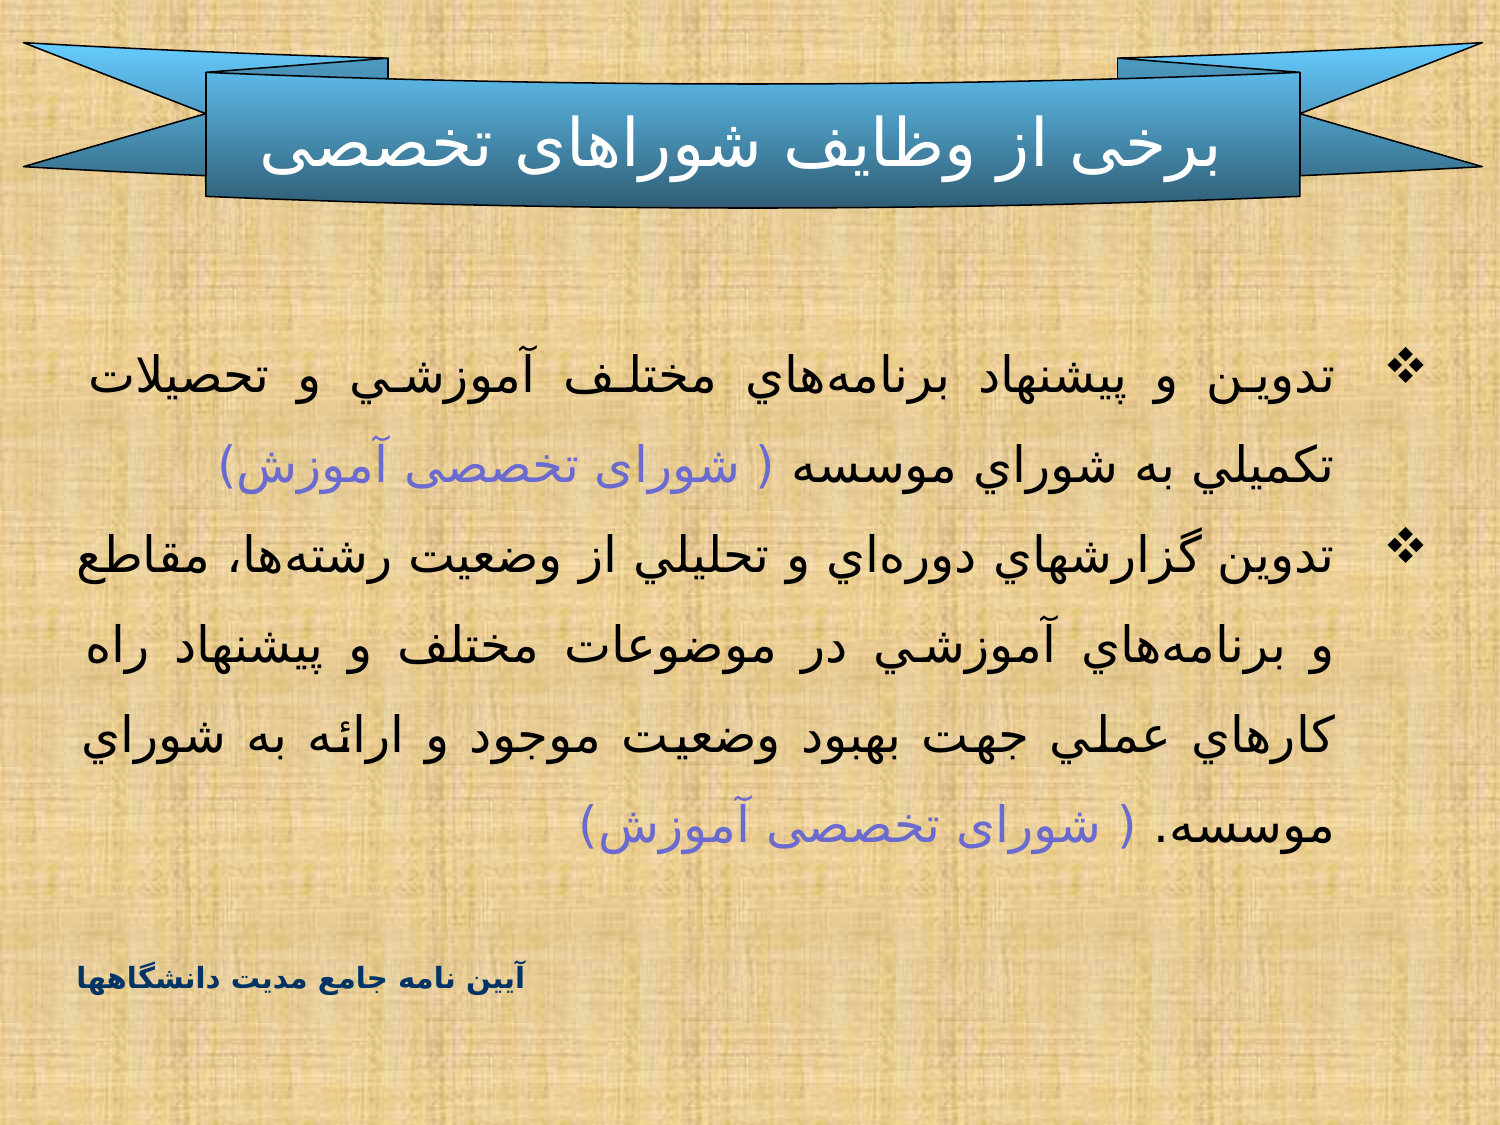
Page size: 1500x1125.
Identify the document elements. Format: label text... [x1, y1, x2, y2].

picture [0, 0, 1500, 1125]
text_box [29, 219, 1448, 1036]
text_box تدوين و پيشنهاد برنامه‌هاي مختلف آموزشي و تحصيلات تكميلي به شوراي موسسه ( شورای تخصصی آموزش) تدوين گزارشهاي دوره‌اي و تحليلي از وضعيت رشته‌ها، مقاطع و برنامه‌هاي آموزشي در موضوعات مختلف و پيشنهاد راه كارهاي عملي جهت بهبود وضعيت موجود و ارائه به شوراي موسسه. ( شورای تخصصی آموزش) آیین نامه جامع مدیت دانشگاه‏ها [61, 304, 1444, 1002]
text_box برخی از وظايف شوراهای تخصصی [23, 42, 1483, 209]
